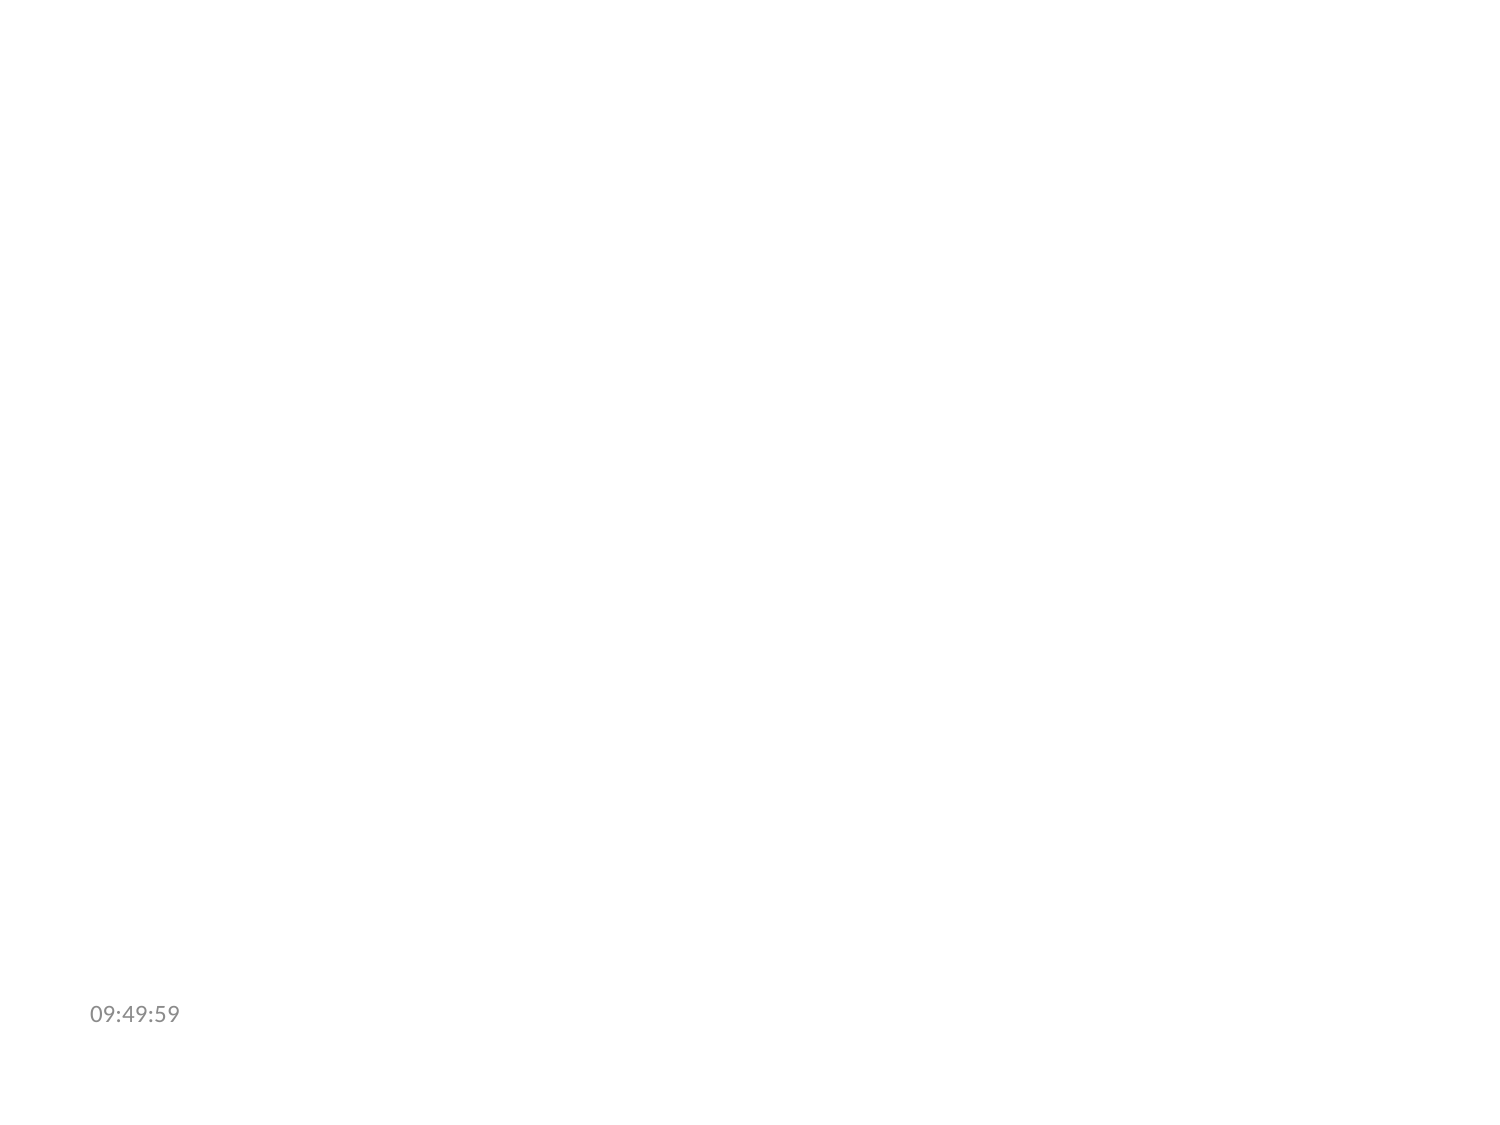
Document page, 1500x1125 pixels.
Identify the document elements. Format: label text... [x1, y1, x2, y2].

text_box 15:35:09 [75, 982, 425, 1043]
